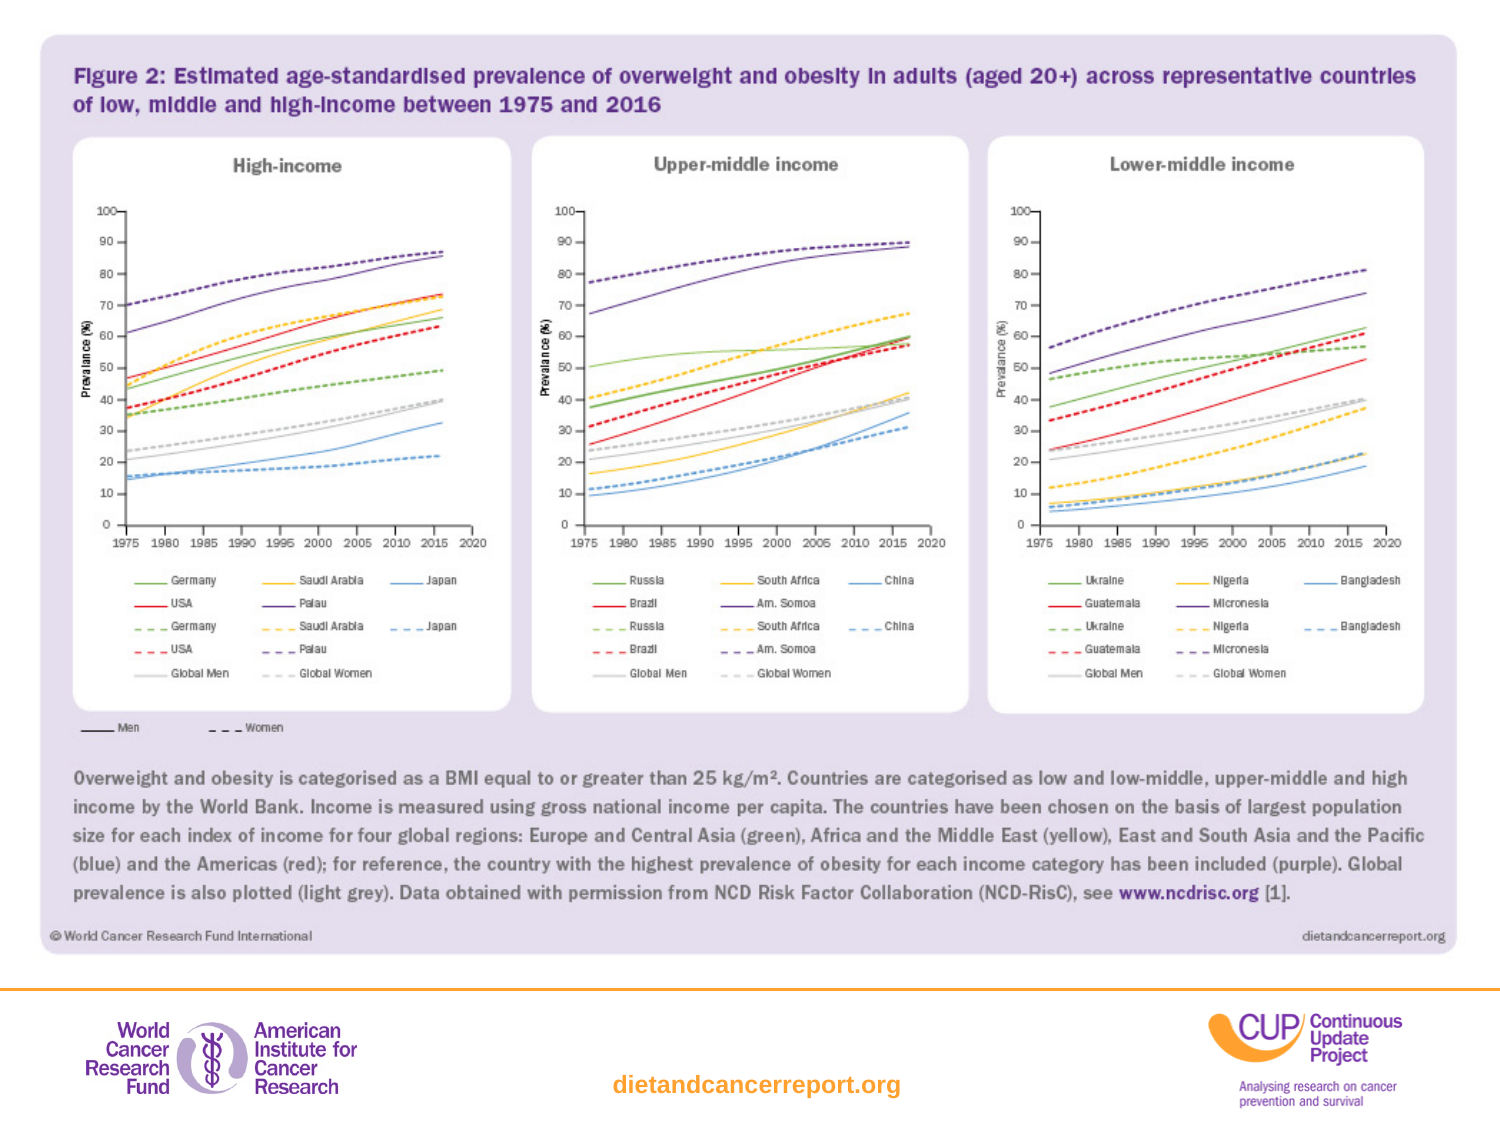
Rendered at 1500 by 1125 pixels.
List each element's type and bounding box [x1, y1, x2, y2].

picture [86, 1022, 357, 1094]
picture [12, 8, 1483, 981]
picture [1207, 1013, 1403, 1109]
